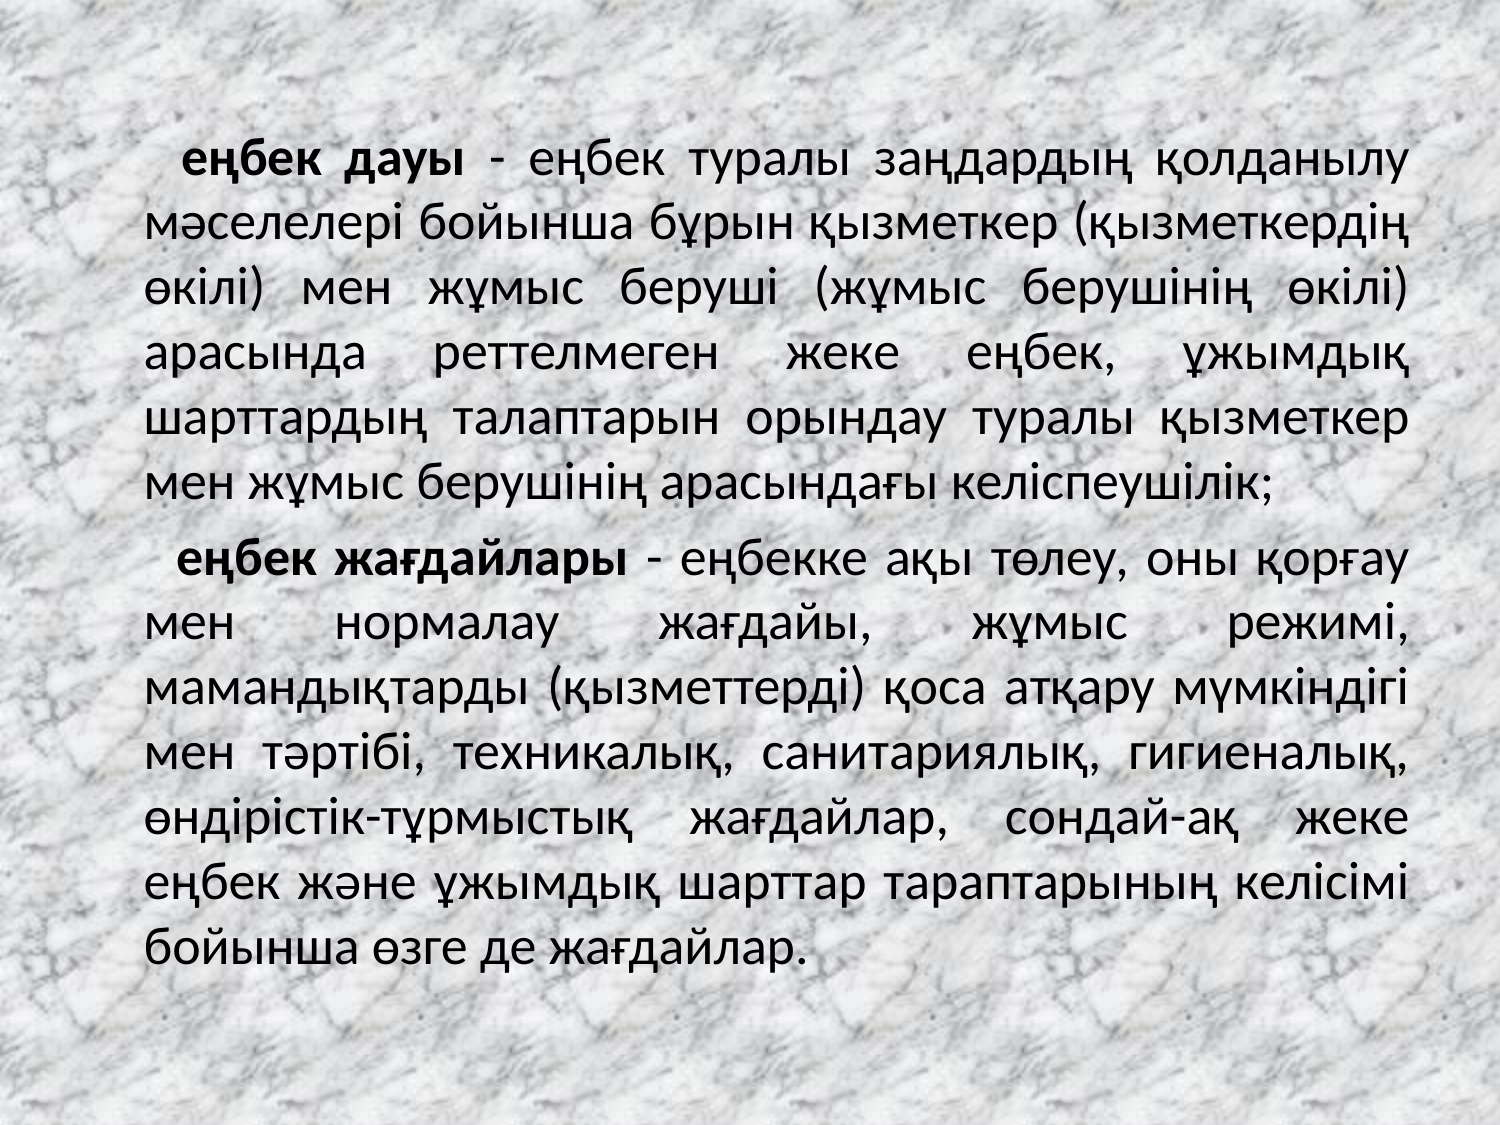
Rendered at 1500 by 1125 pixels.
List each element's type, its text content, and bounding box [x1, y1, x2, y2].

picture [0, 0, 1500, 1125]
list еңбек дауы - еңбек туралы заңдардың қолданылу мәселелерi бойынша бұрын қызметкер (қызметкердiң өкiлi) мен жұмыс берушi (жұмыс берушiнiң өкiлi) арасында реттелмеген жеке еңбек, ұжымдық шарттардың талаптарын орындау туралы қызметкер мен жұмыс берушiнiң арасындағы келiспеушiлiк; еңбек жағдайлары - еңбекке ақы төлеу, оны қорғау мен нормалау жағдайы, жұмыс режимi, мамандықтарды (қызметтердi) қоса атқару мүмкiндiгi мен тәртiбi, техникалық, санитариялық, гигиеналық, өндiрiстiк-тұрмыстық жағдайлар, сондай-ақ жеке еңбек және ұжымдық шарттар тараптарының келісiмi бойынша өзге де жағдайлар. [75, 113, 1425, 1005]
